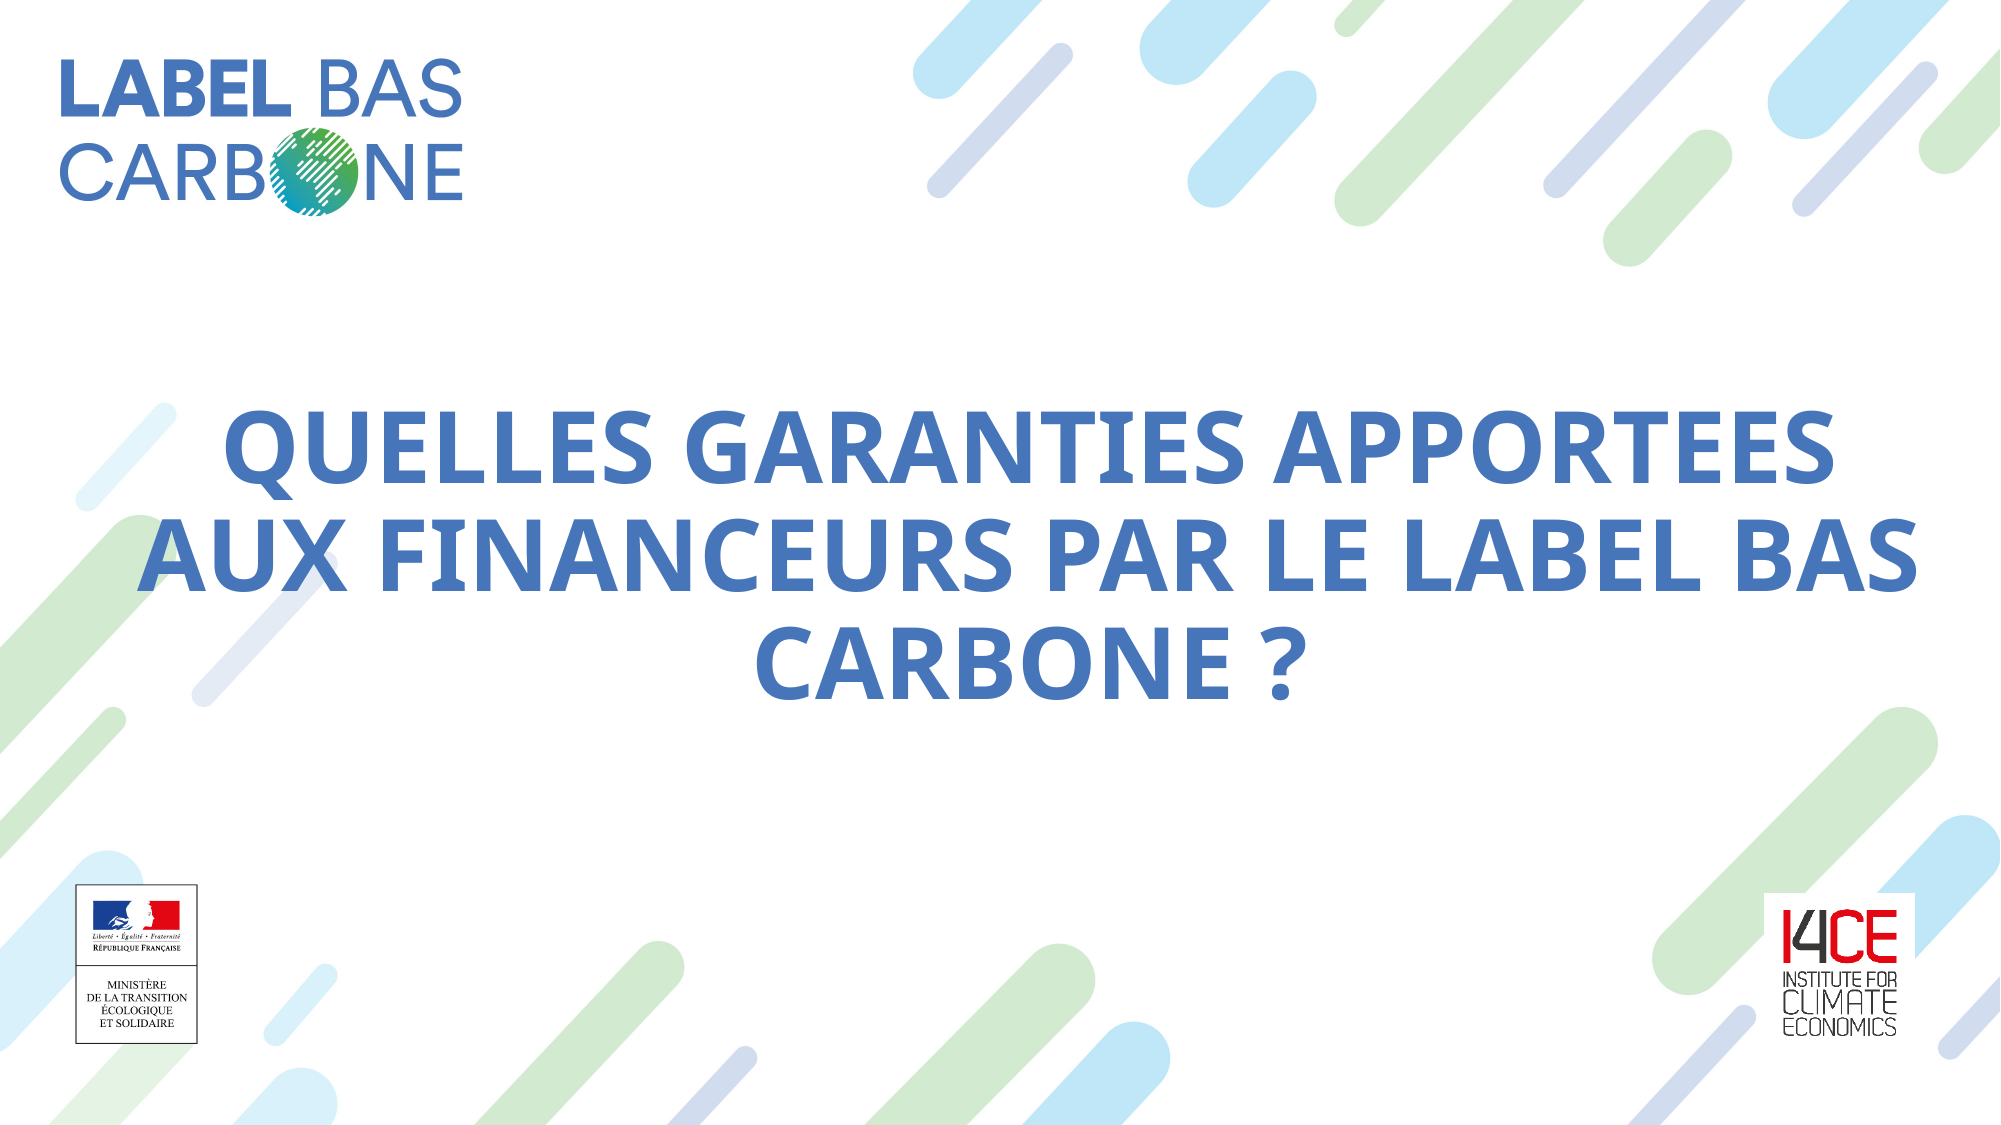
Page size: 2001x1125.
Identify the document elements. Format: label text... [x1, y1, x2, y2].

text_box QUELLES GARANTIES APPORTEES AUX FINANCEURS PAR LE LABEL BAS CARBONE ? [109, 390, 1950, 566]
picture [0, 0, 2000, 1125]
